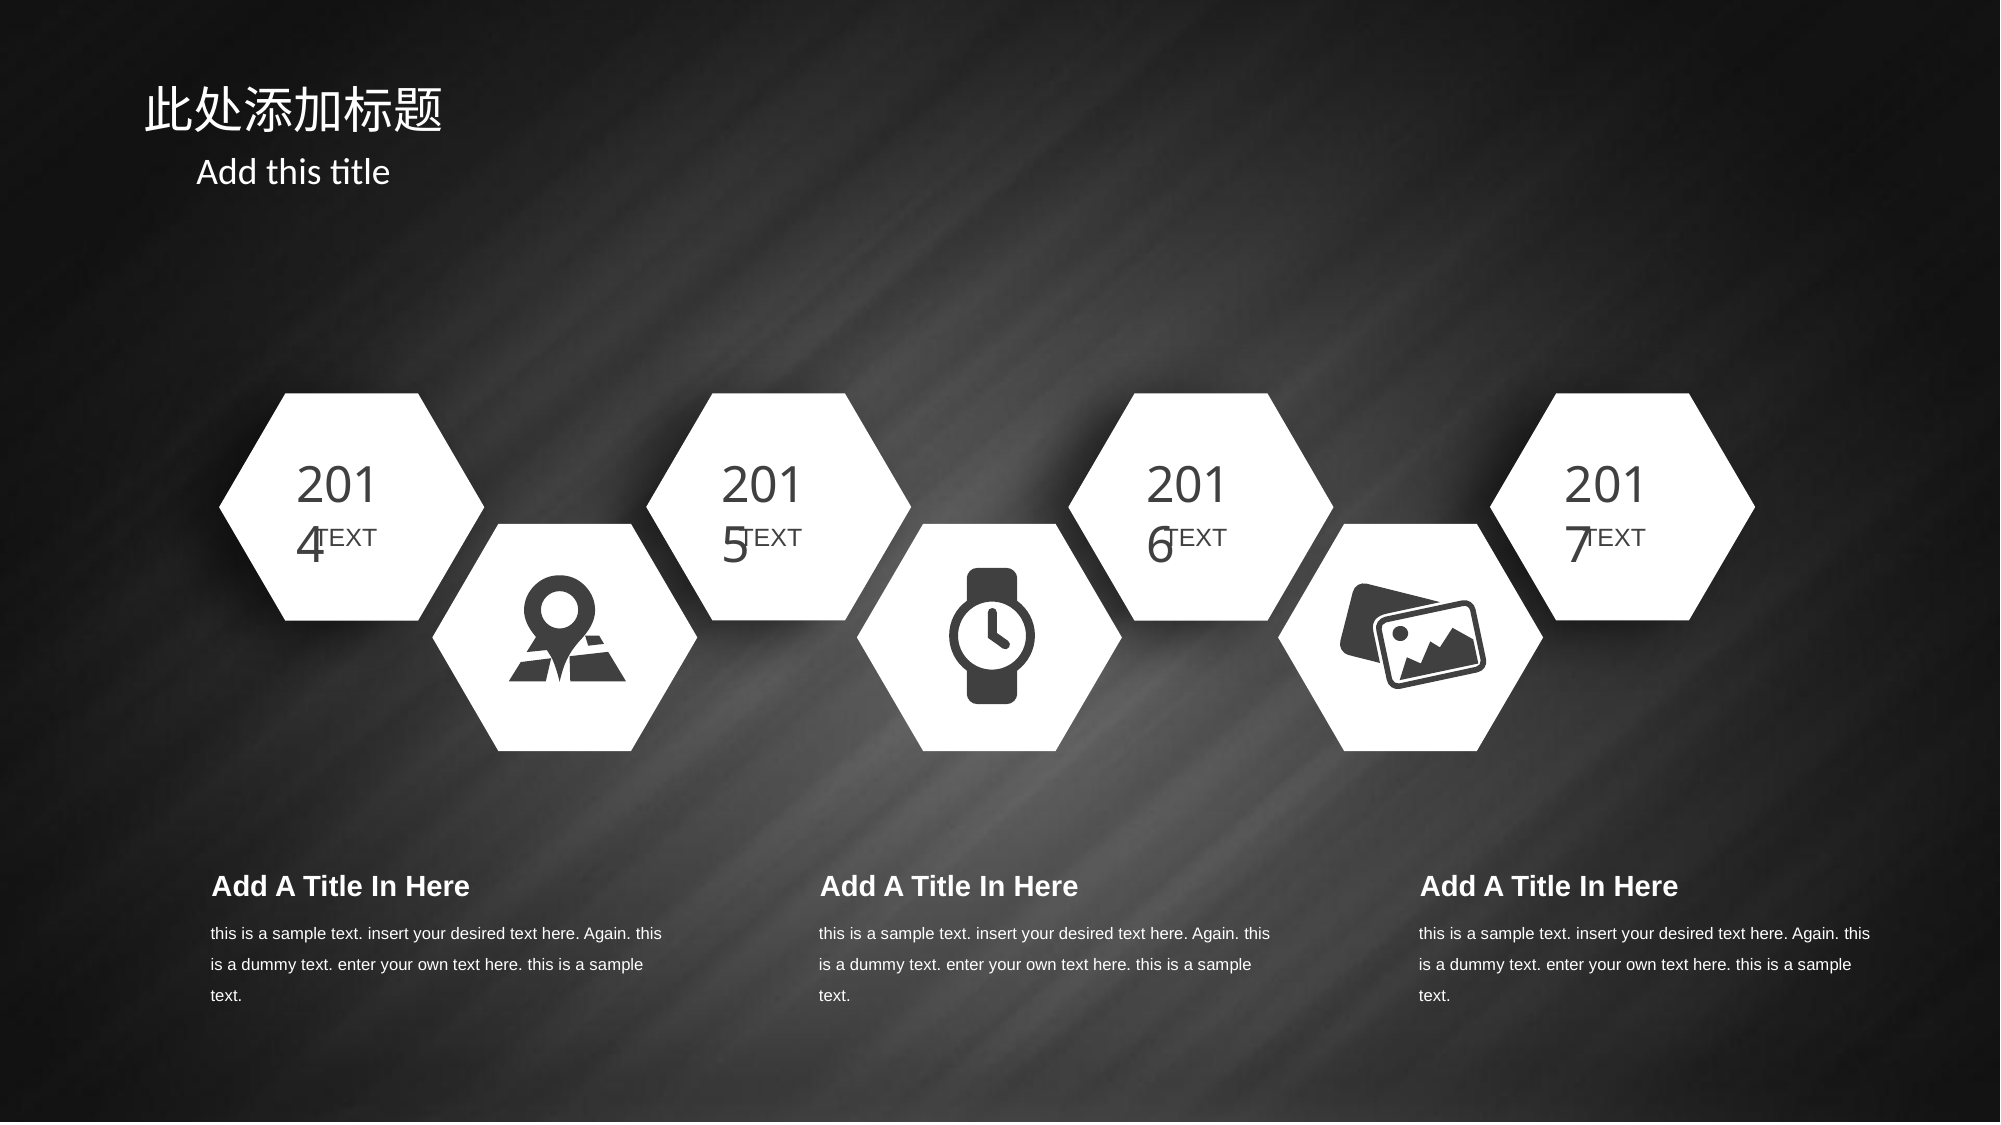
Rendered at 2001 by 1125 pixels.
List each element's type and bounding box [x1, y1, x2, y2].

text_box [706, 444, 848, 560]
text_box [1549, 444, 1692, 560]
picture [0, 0, 2000, 1122]
text_box [1131, 444, 1273, 560]
text_box [432, 523, 698, 751]
text_box [1278, 523, 1544, 751]
text_box [195, 861, 683, 1016]
text_box [281, 444, 423, 560]
text_box [1404, 861, 1891, 1016]
text_box [856, 523, 1122, 751]
text_box [804, 861, 1291, 1016]
